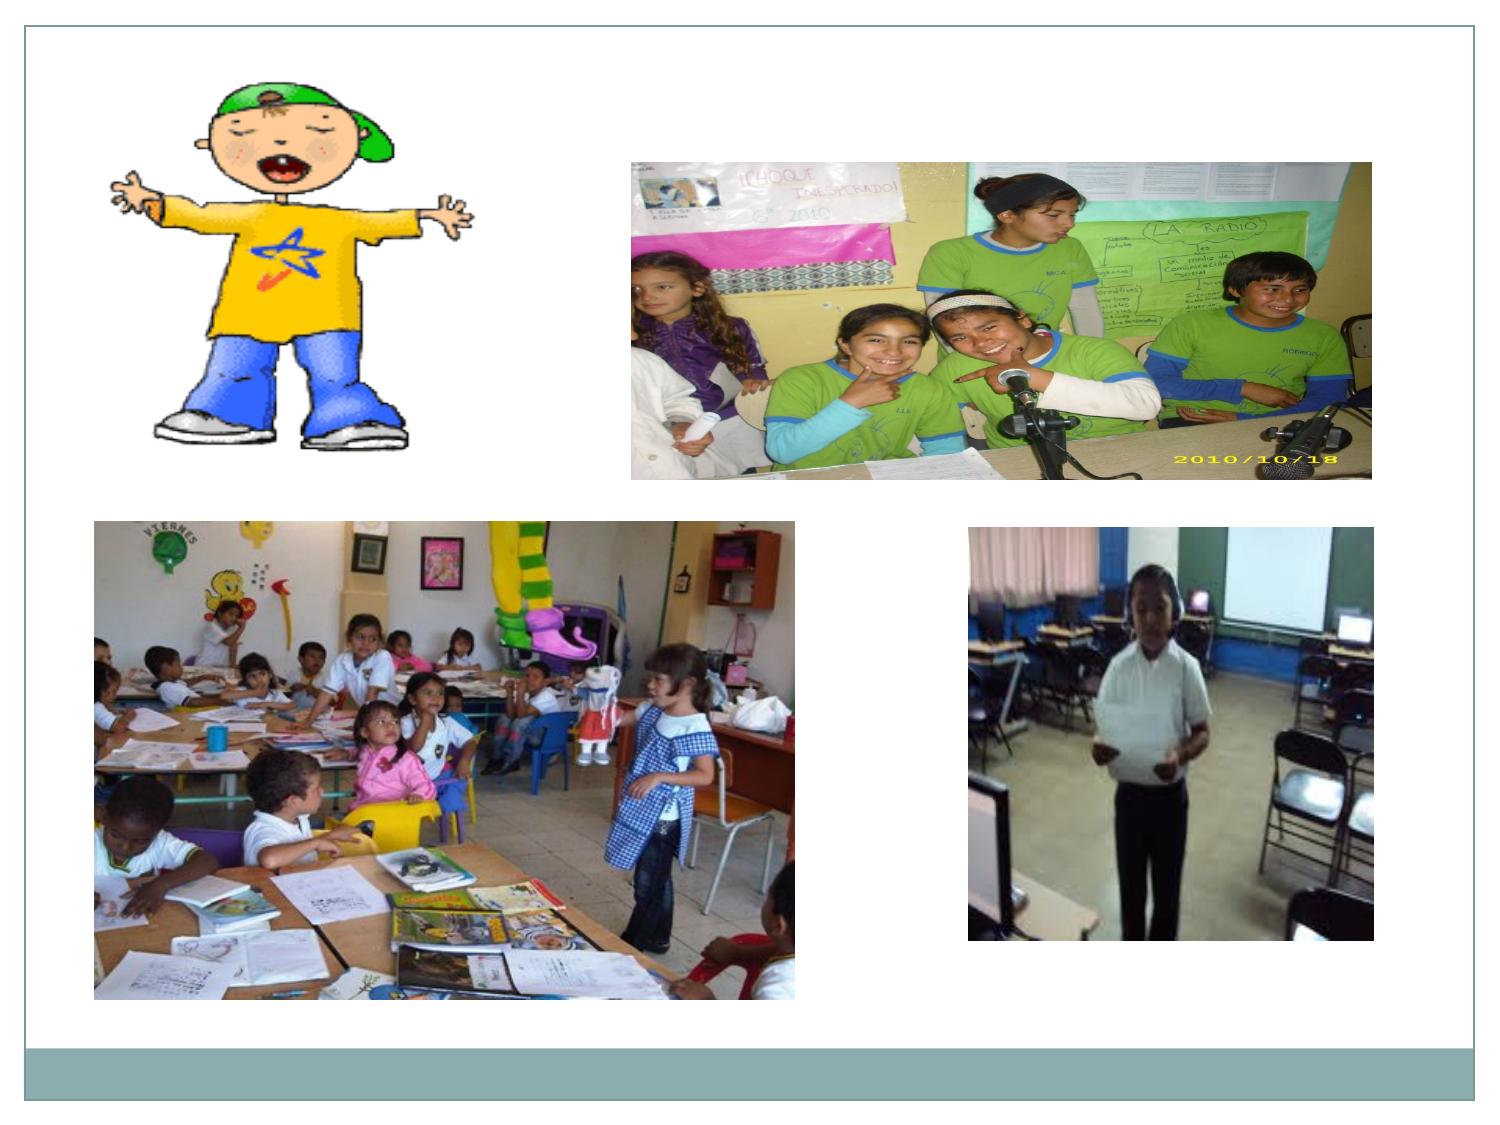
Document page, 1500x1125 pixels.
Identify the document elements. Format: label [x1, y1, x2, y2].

picture [100, 77, 479, 457]
picture [631, 162, 1372, 481]
picture [94, 521, 796, 1000]
picture [968, 526, 1374, 941]
